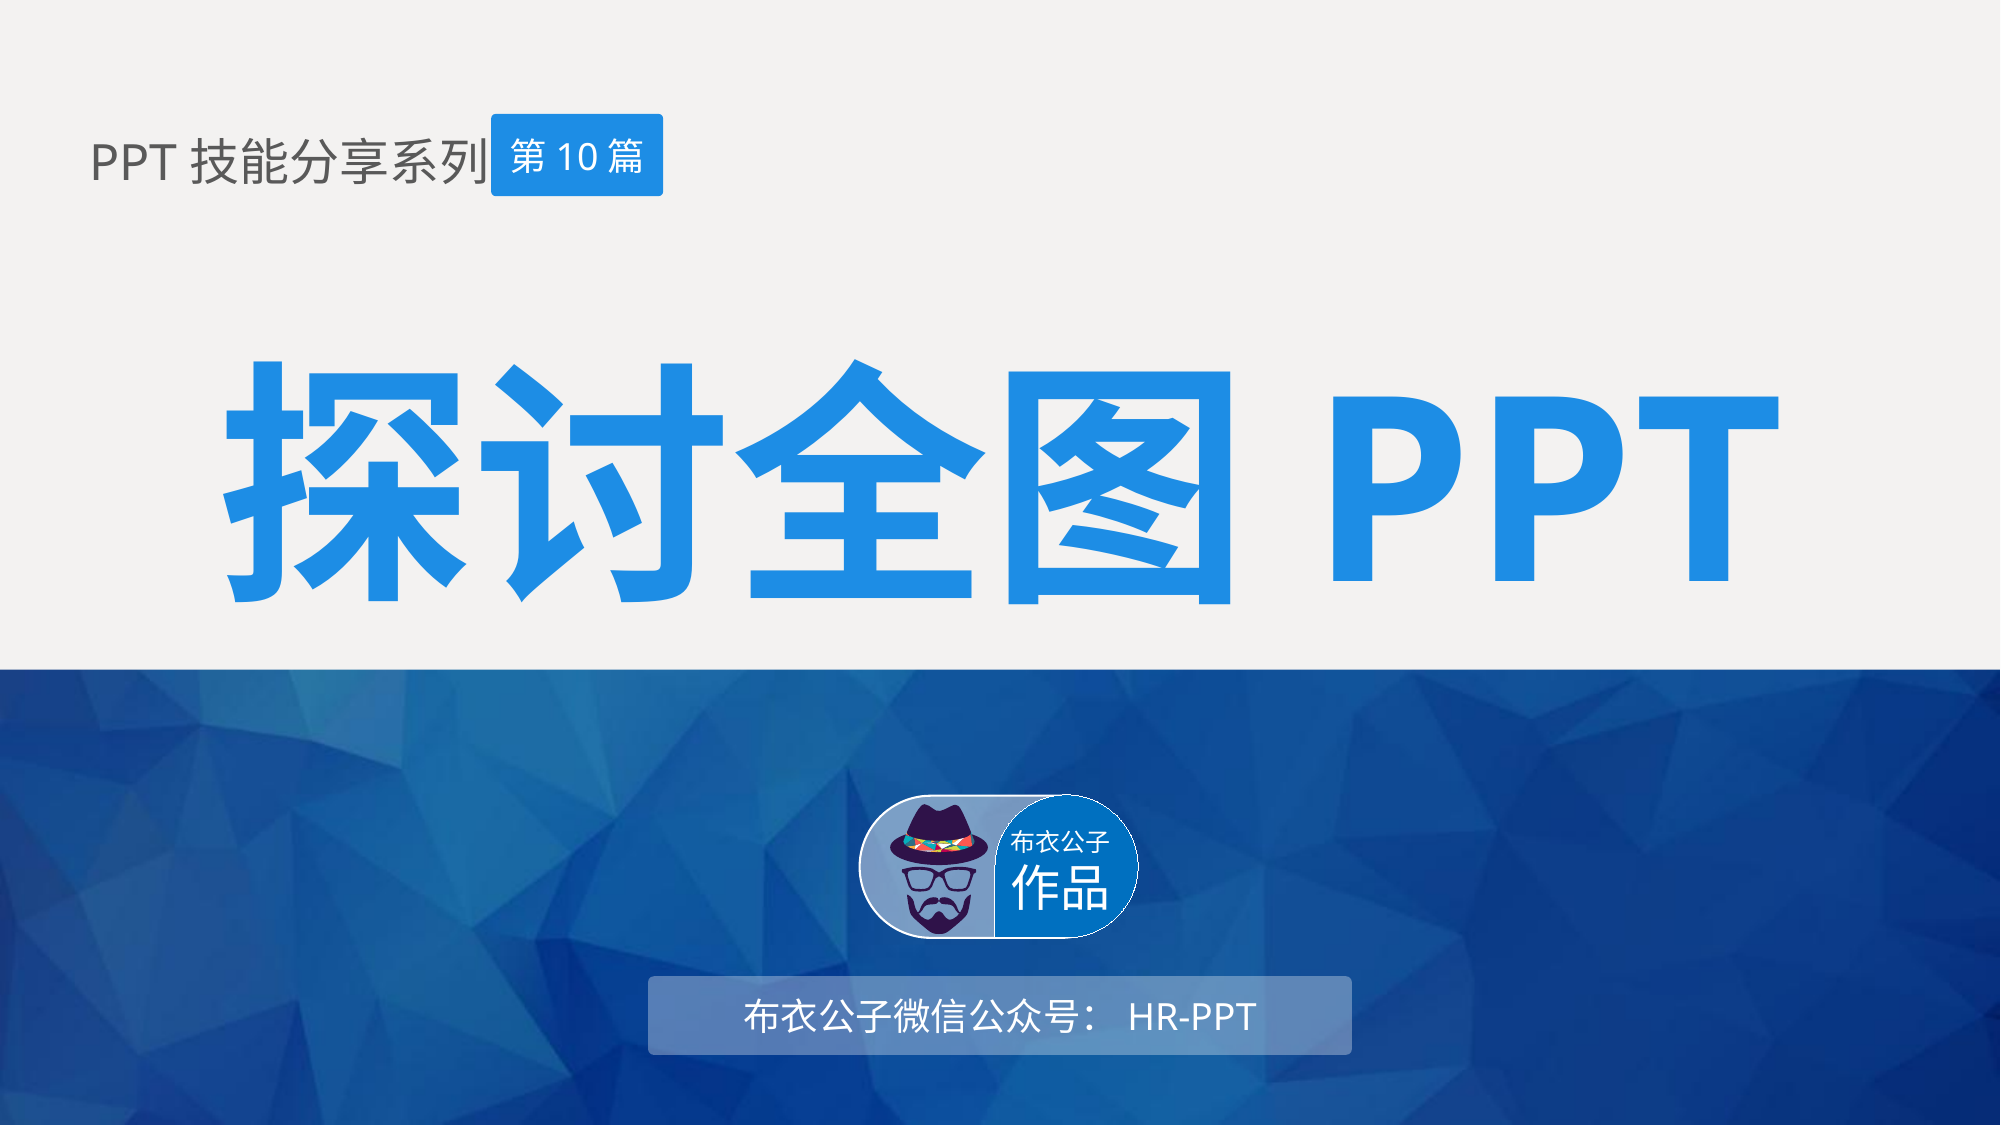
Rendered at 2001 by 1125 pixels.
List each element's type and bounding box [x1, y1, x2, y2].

picture [0, 670, 2000, 1125]
